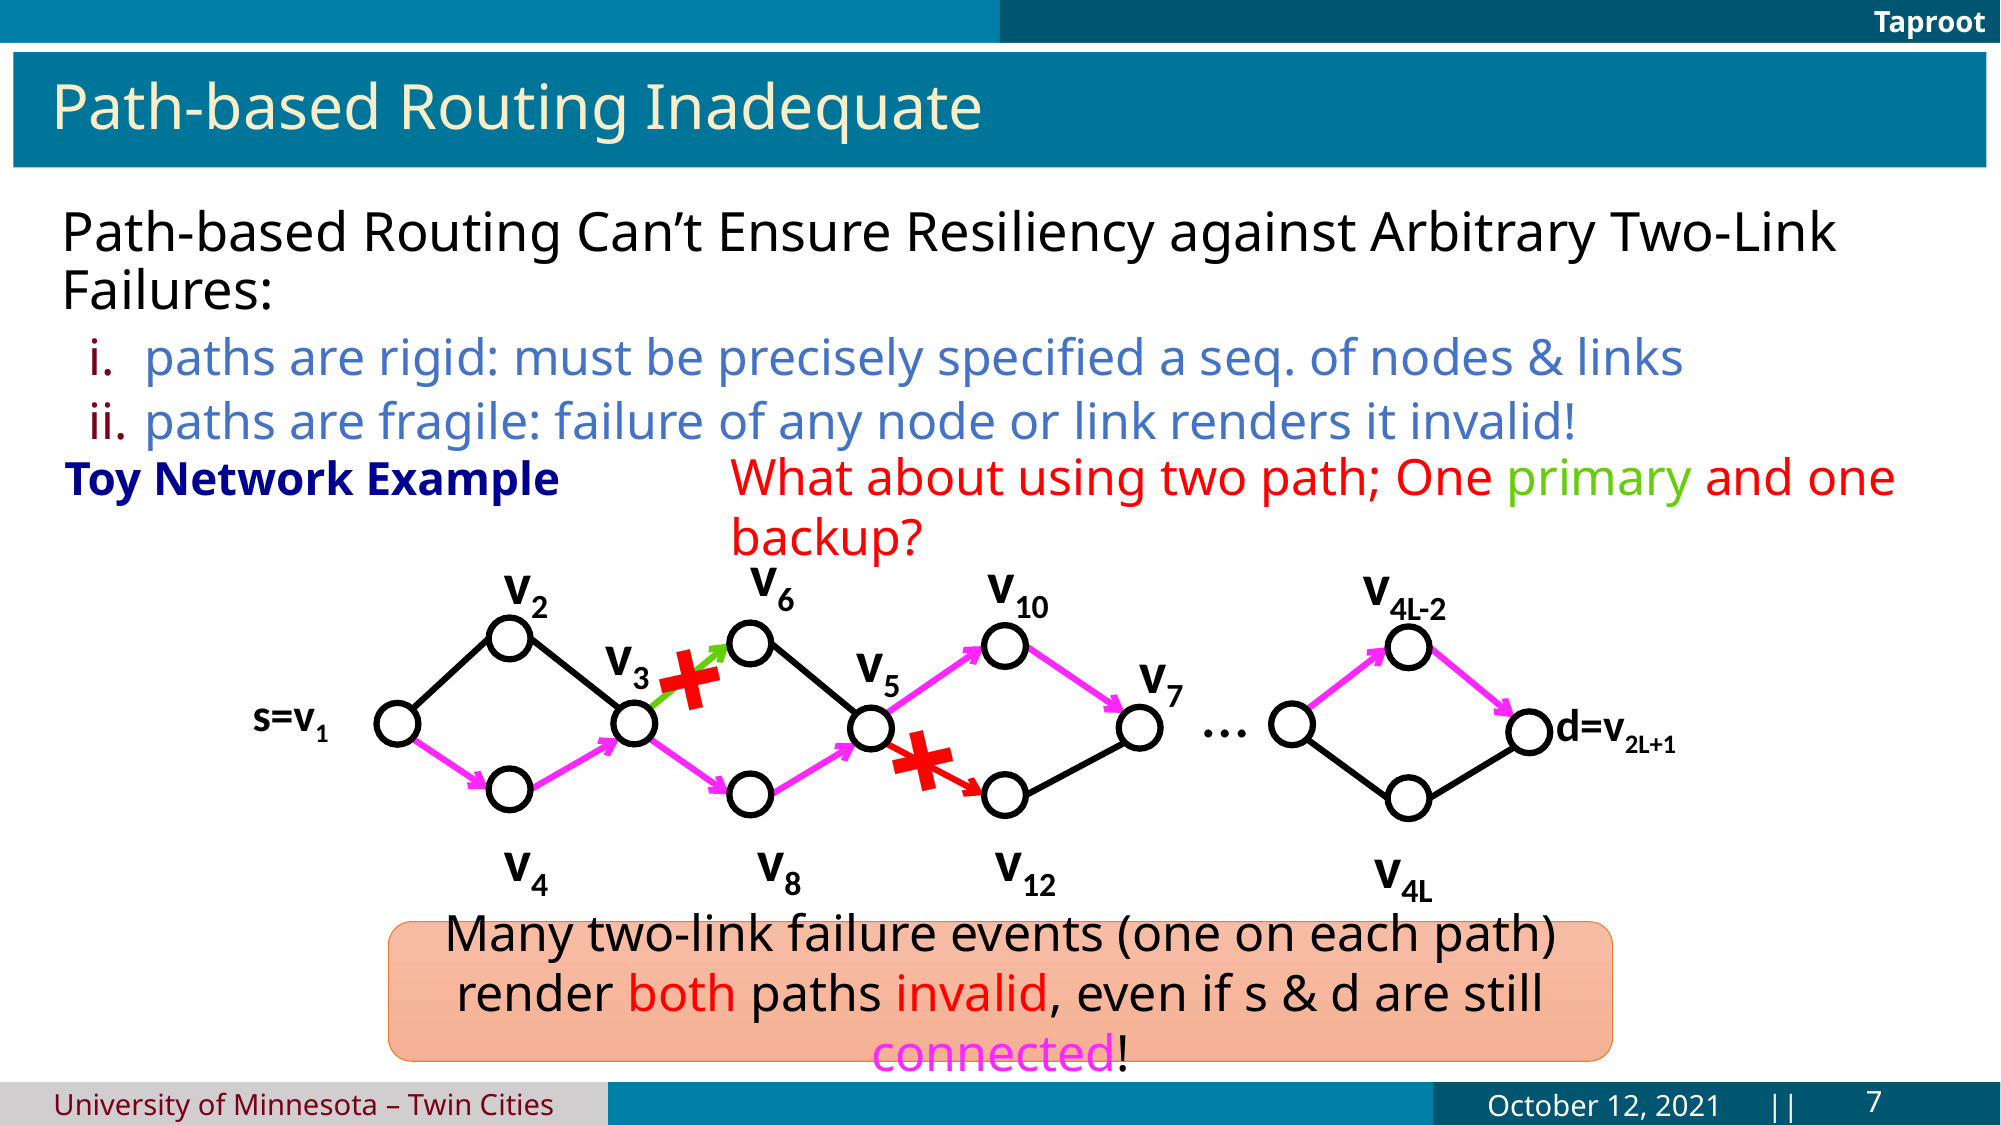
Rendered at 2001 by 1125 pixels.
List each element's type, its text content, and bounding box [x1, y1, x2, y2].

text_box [771, 643, 857, 714]
text_box Toy Network Example [49, 441, 576, 512]
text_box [1429, 647, 1515, 718]
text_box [1306, 739, 1388, 799]
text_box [649, 738, 730, 795]
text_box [530, 738, 620, 790]
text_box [1306, 647, 1388, 710]
title Path-based Routing Inadequate [13, 52, 1987, 168]
text_box Many two-link failure events (one on each path) render both paths invalid, even if s & d are still connected! [387, 921, 1614, 1062]
picture [684, 709, 704, 718]
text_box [412, 738, 489, 790]
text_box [885, 646, 984, 714]
text_box Path-based Routing Can’t Ensure Resiliency against Arbitrary Two-Link Failures: paths are rigid: must be precisely specified a seq. of nodes & links paths are fragile: failure of any node or link renders it invalid! [46, 197, 1941, 996]
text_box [1025, 646, 1125, 714]
picture [661, 650, 718, 708]
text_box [1429, 747, 1515, 799]
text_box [1025, 742, 1125, 796]
text_box What about using two path; One primary and one backup? [715, 438, 2000, 573]
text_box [530, 638, 620, 709]
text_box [649, 643, 730, 709]
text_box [885, 743, 984, 796]
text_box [771, 743, 857, 795]
picture [894, 722, 951, 789]
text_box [412, 638, 489, 710]
